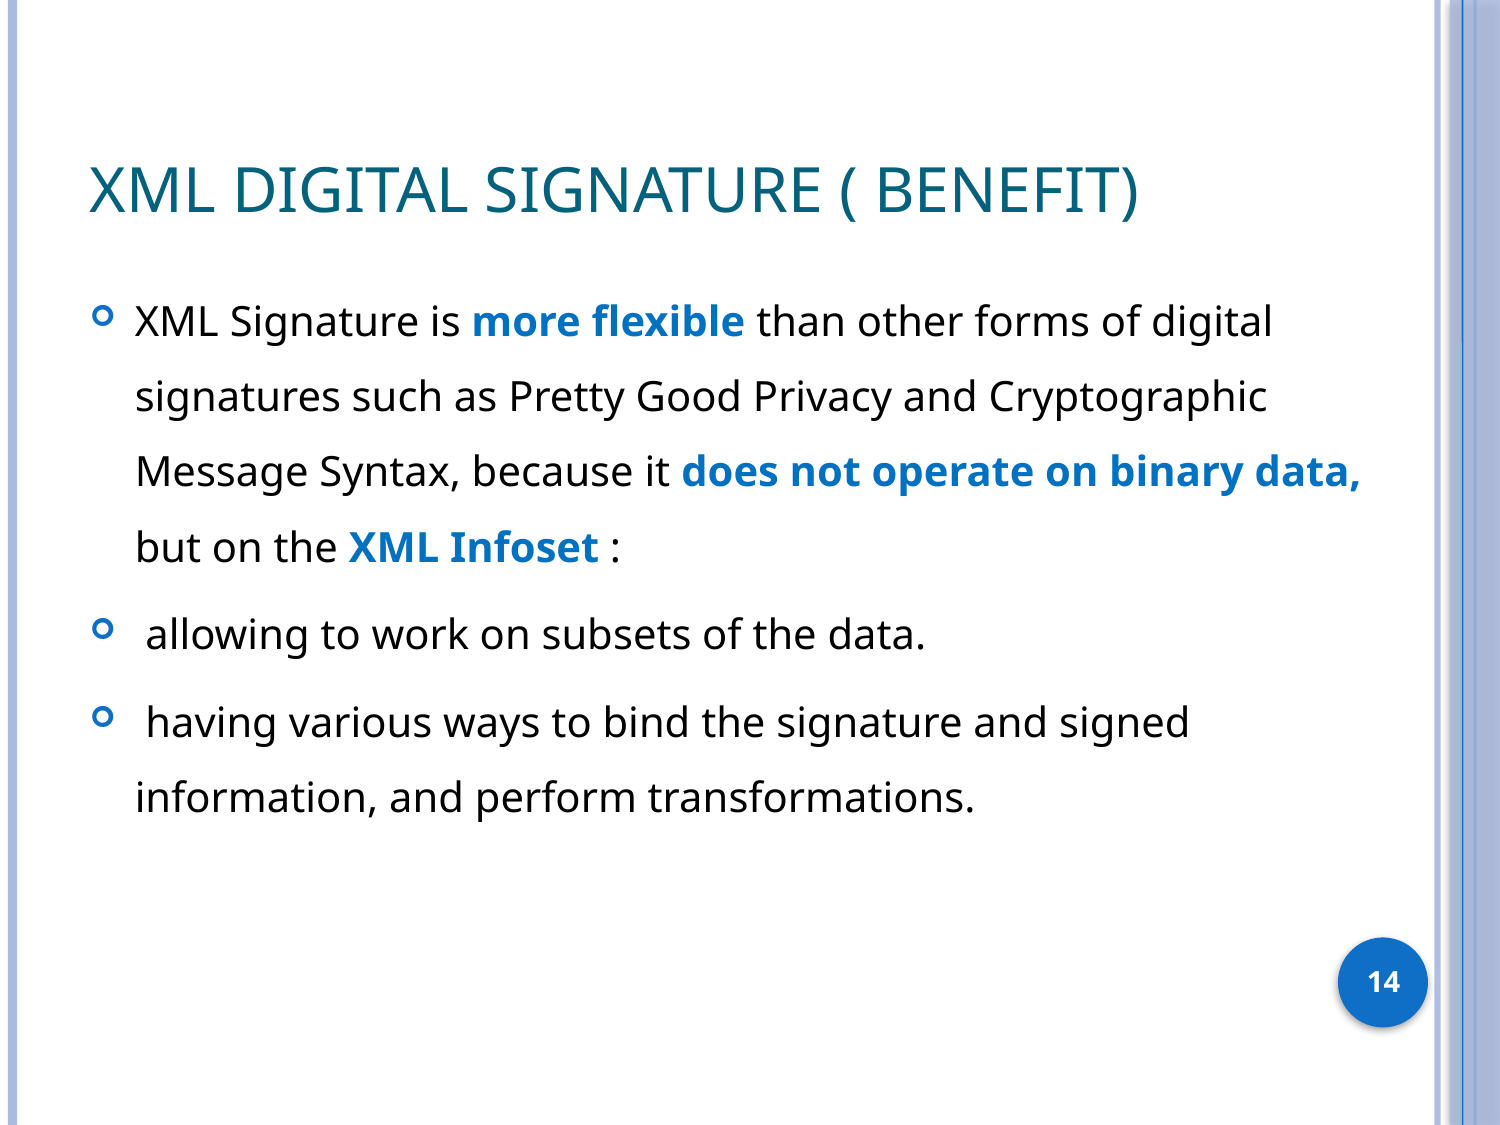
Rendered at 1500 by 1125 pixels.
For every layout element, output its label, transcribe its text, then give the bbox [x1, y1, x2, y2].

list XML Signature is more flexible than other forms of digital signatures such as Pretty Good Privacy and Cryptographic Message Syntax, because it does not operate on binary data, but on the XML Infoset : allowing to work on subsets of the data. having various ways to bind the signature and signed information, and perform transformations. [75, 262, 1388, 1062]
title XML Digital Signature ( benefit) [75, 45, 1300, 233]
slide_number 14 [1333, 940, 1434, 1027]
